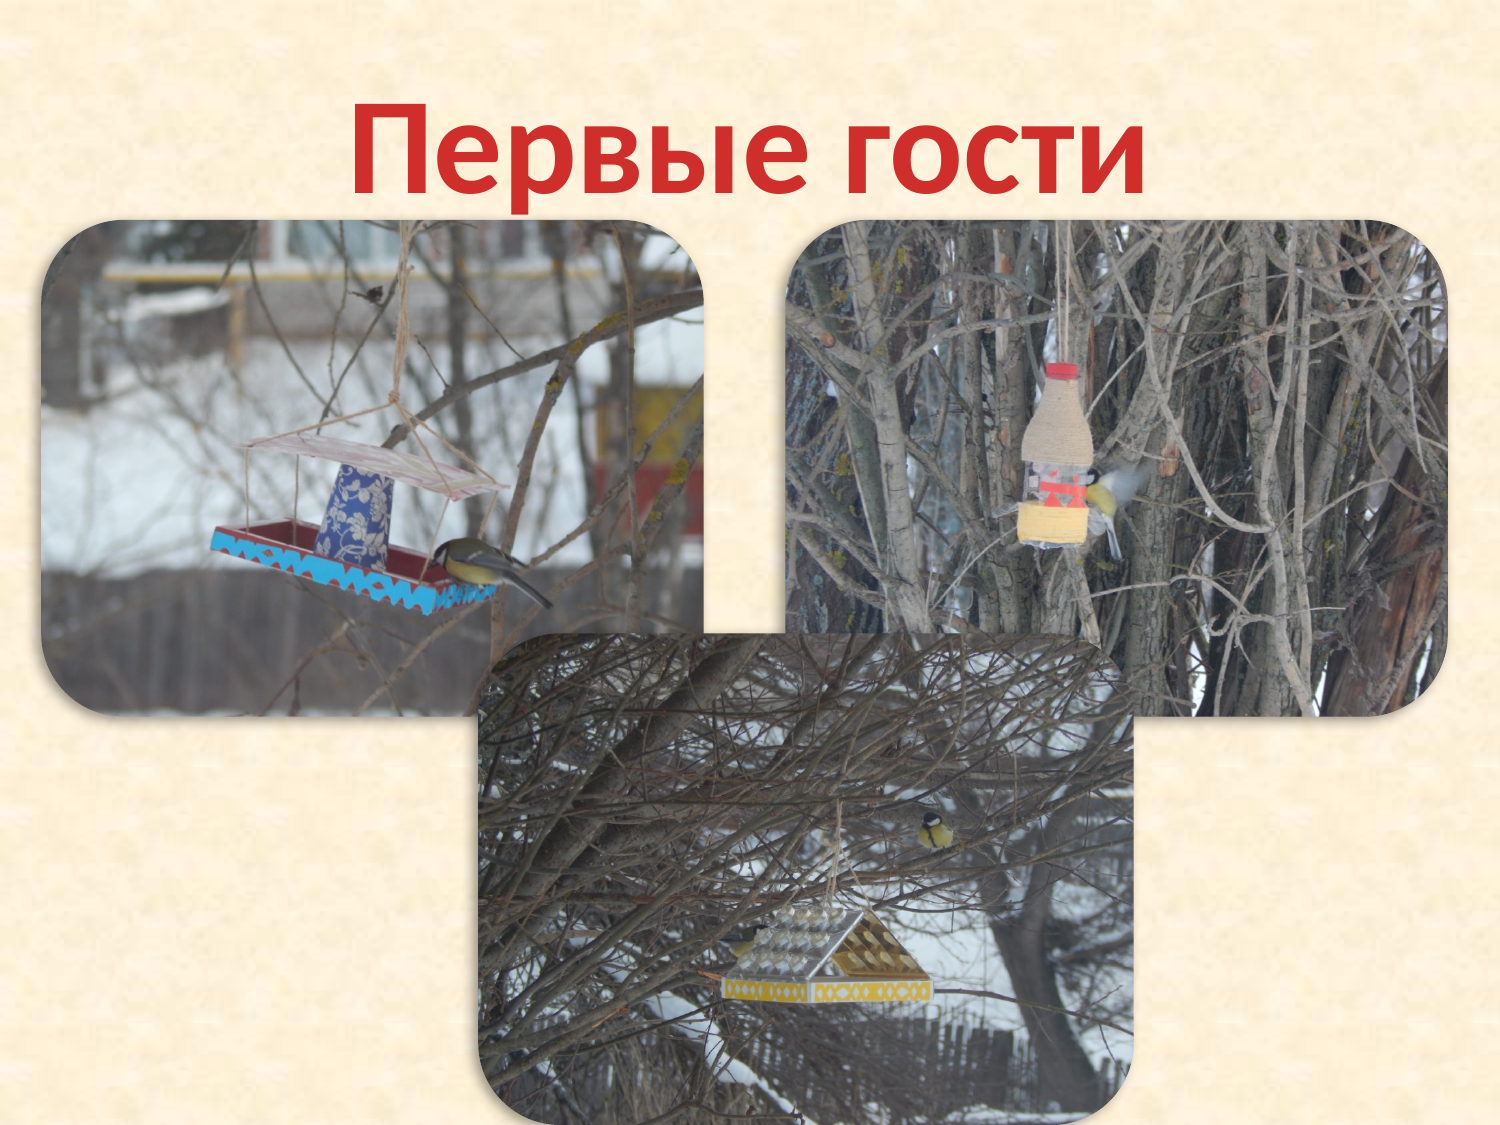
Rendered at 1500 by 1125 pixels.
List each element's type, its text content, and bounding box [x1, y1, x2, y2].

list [40, 219, 704, 717]
title Первые гости [75, 45, 1425, 233]
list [785, 219, 1449, 717]
picture [0, 0, 1500, 1125]
